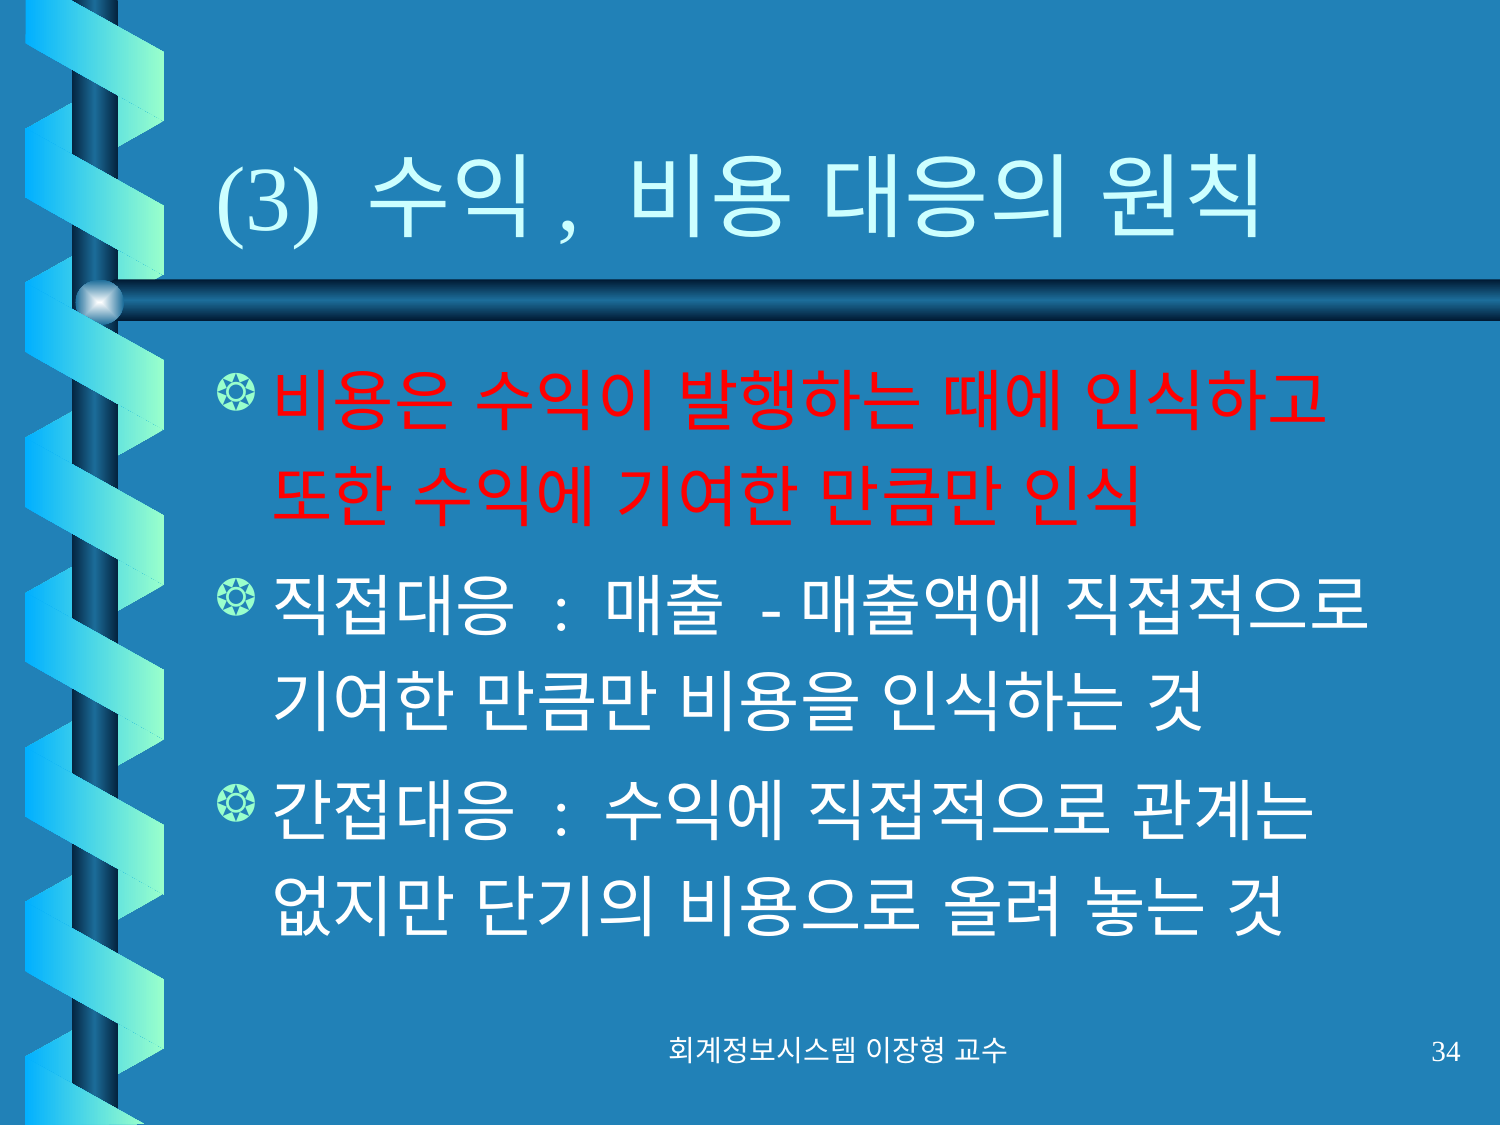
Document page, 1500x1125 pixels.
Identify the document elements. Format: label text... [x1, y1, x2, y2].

slide_number 34 [1163, 1024, 1477, 1101]
list 비용은 수익이 발행하는 때에 인식하고 또한 수익에 기여한 만큼만 인식 직접대응 : 매출 -매출액에 직접적으로 기여한 만큼만 비용을 인식하는 것 간접대응 : 수익에 직접적으로 관계는 없지만 단기의 비용으로 올려 놓는 것 [199, 335, 1476, 1011]
footer 회계정보시스템 이장형 교수 [600, 1024, 1077, 1101]
title (3) 수익, 비용 대응의 원칙 [199, 68, 1476, 257]
